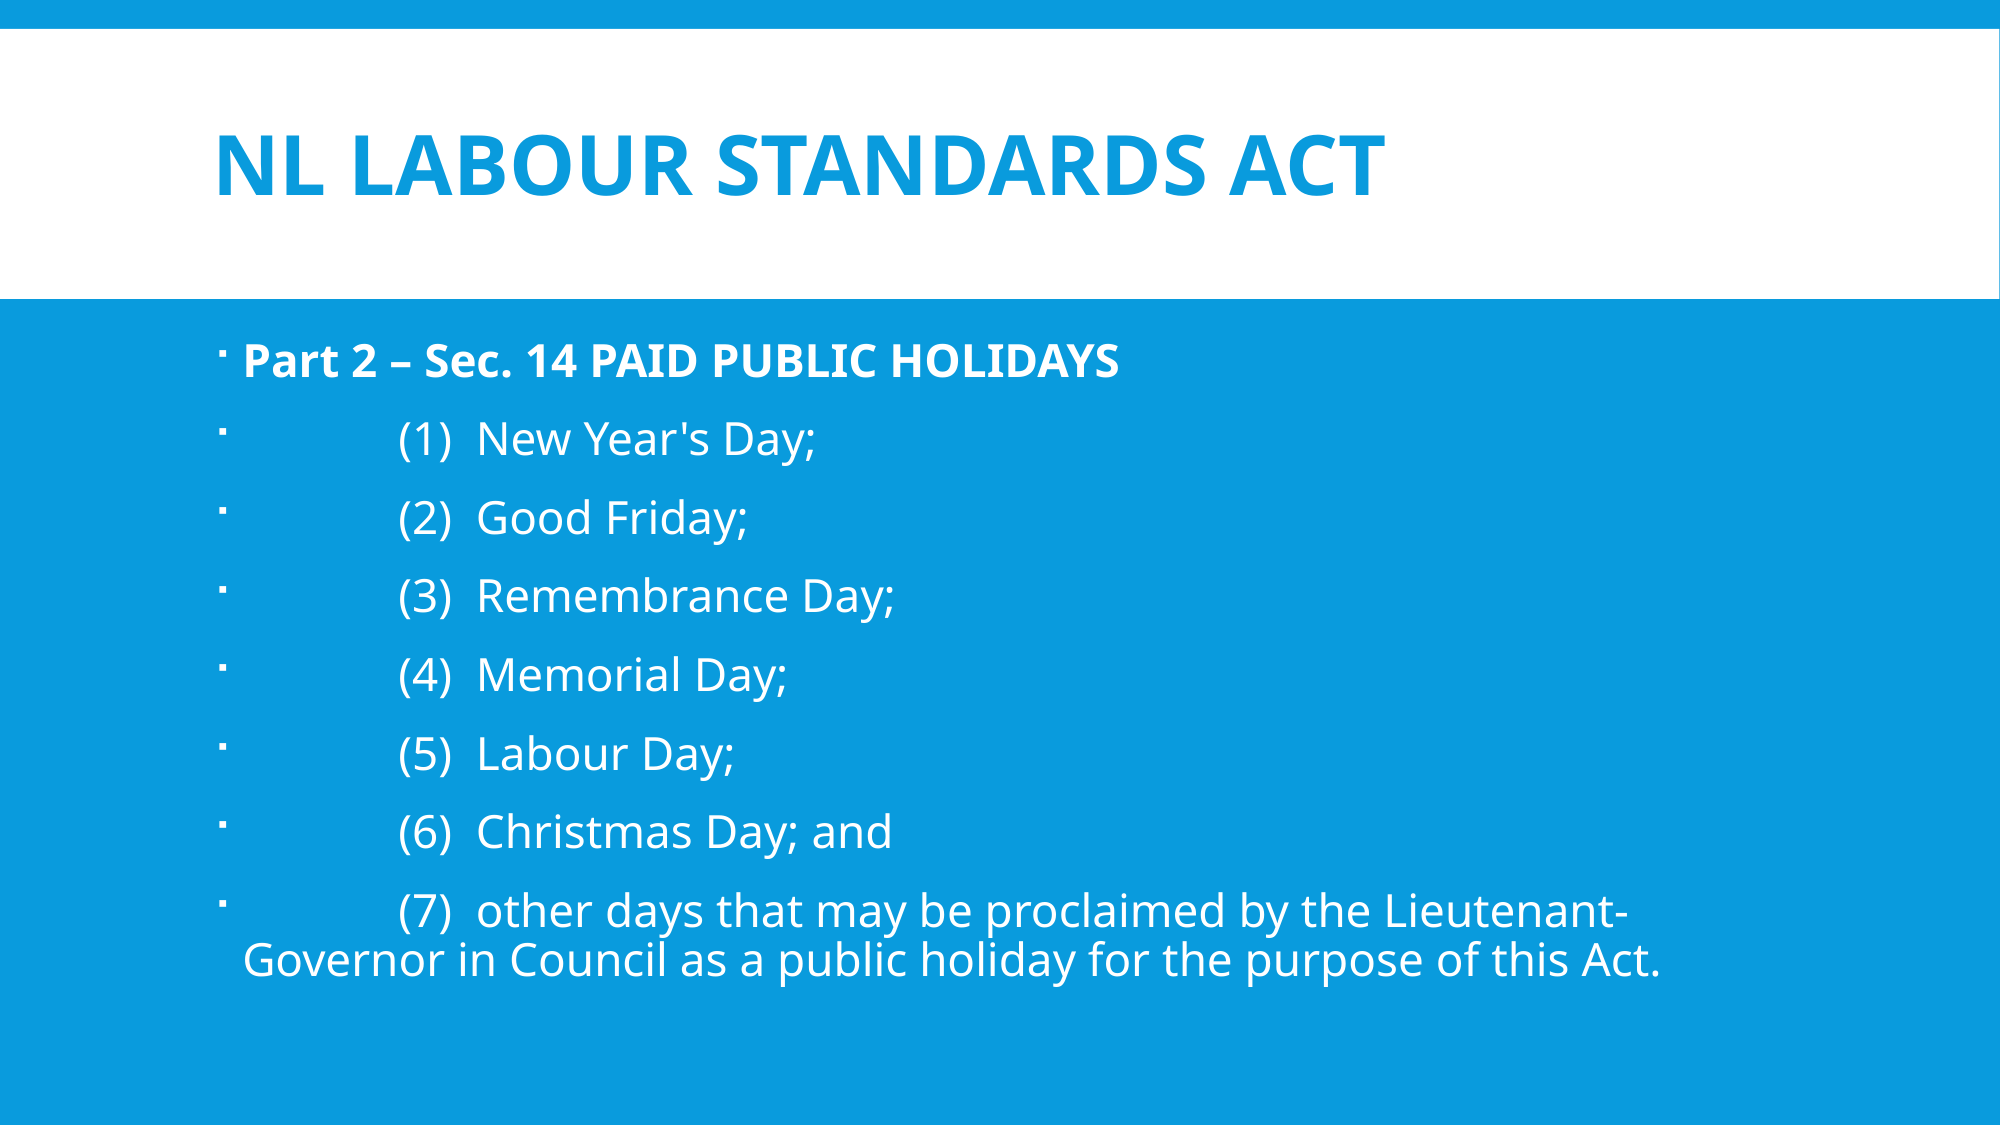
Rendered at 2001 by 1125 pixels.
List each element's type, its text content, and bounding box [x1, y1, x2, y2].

title NL Labour Standards Act [197, 46, 1803, 295]
list Part 2 – Sec. 14 PAID PUBLIC HOLIDAYS (1) New Year's Day; (2) Good Friday; (3) Remembrance Day; (4) Memorial Day; (5) Labour Day; (6) Christmas Day; and (7) other days that may be proclaimed by the Lieutenant-Governor in Council as a public holiday for the purpose of this Act. [197, 329, 1803, 1020]
